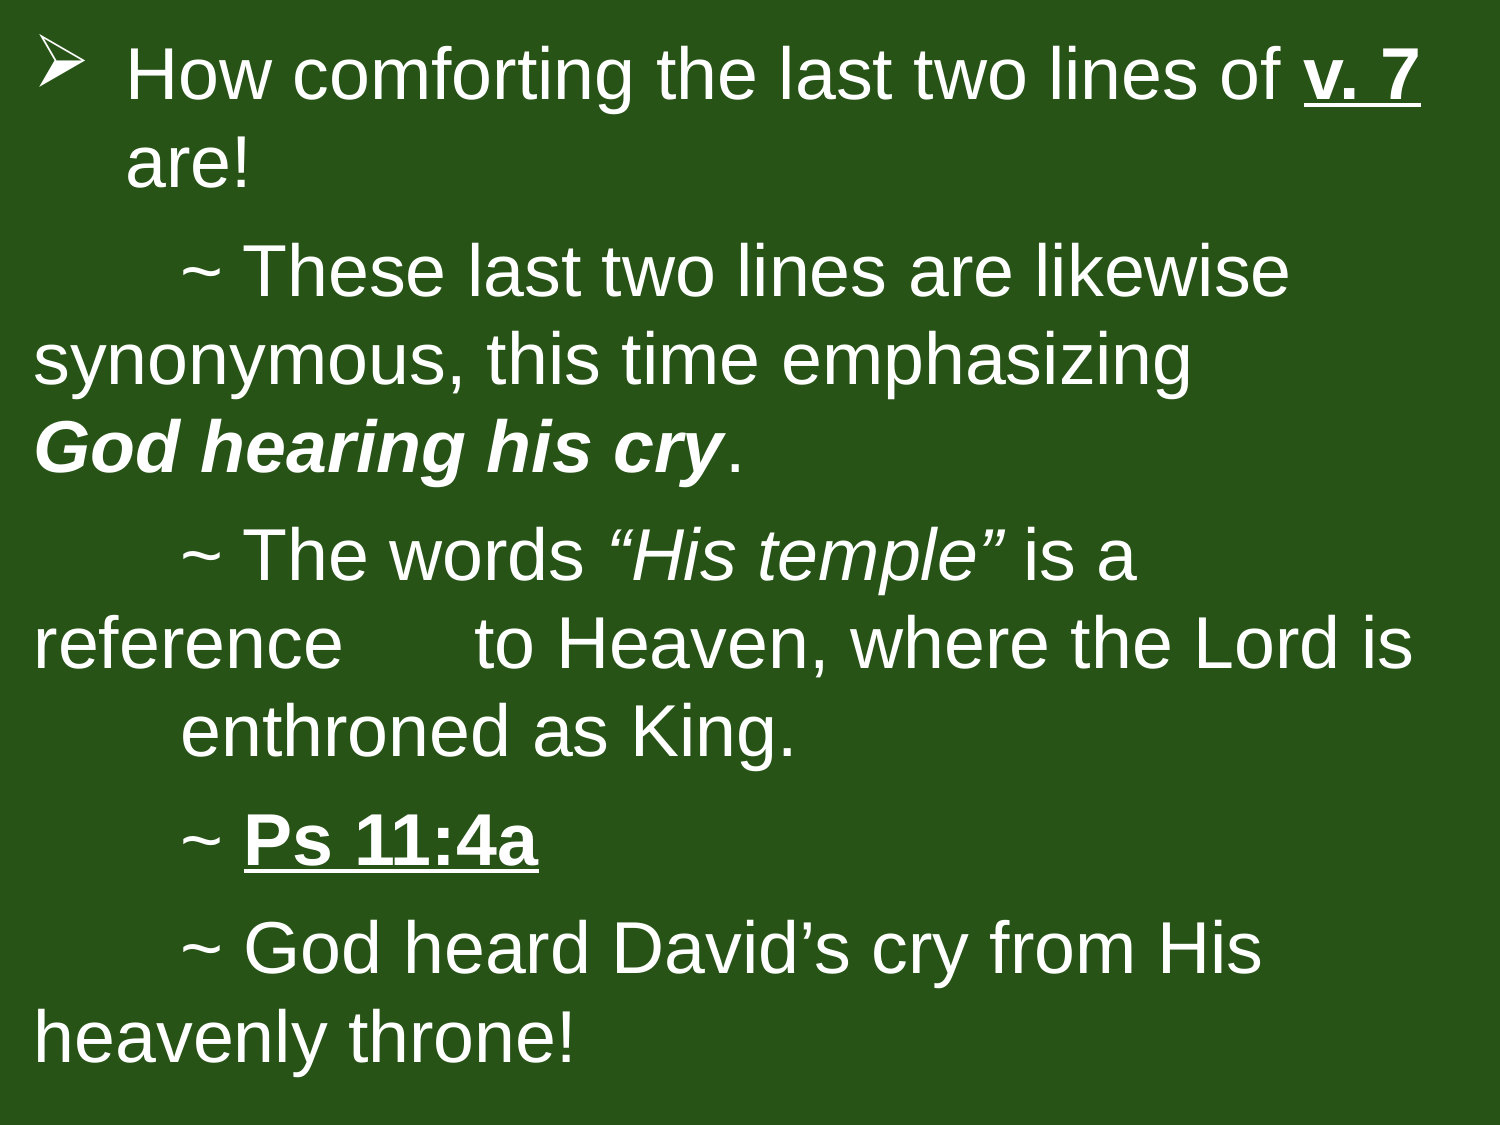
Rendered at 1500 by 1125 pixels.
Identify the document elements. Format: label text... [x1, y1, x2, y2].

subtitle How comforting the last two lines of v. 7 are! ~ These last two lines are likewise synonymous, this time emphasizing God hearing his cry. ~ The words “His temple” is a reference to Heaven, where the Lord is enthroned as King. ~ Ps 11:4a ~ God heard David’s cry from His heavenly throne! [18, 18, 1484, 1106]
